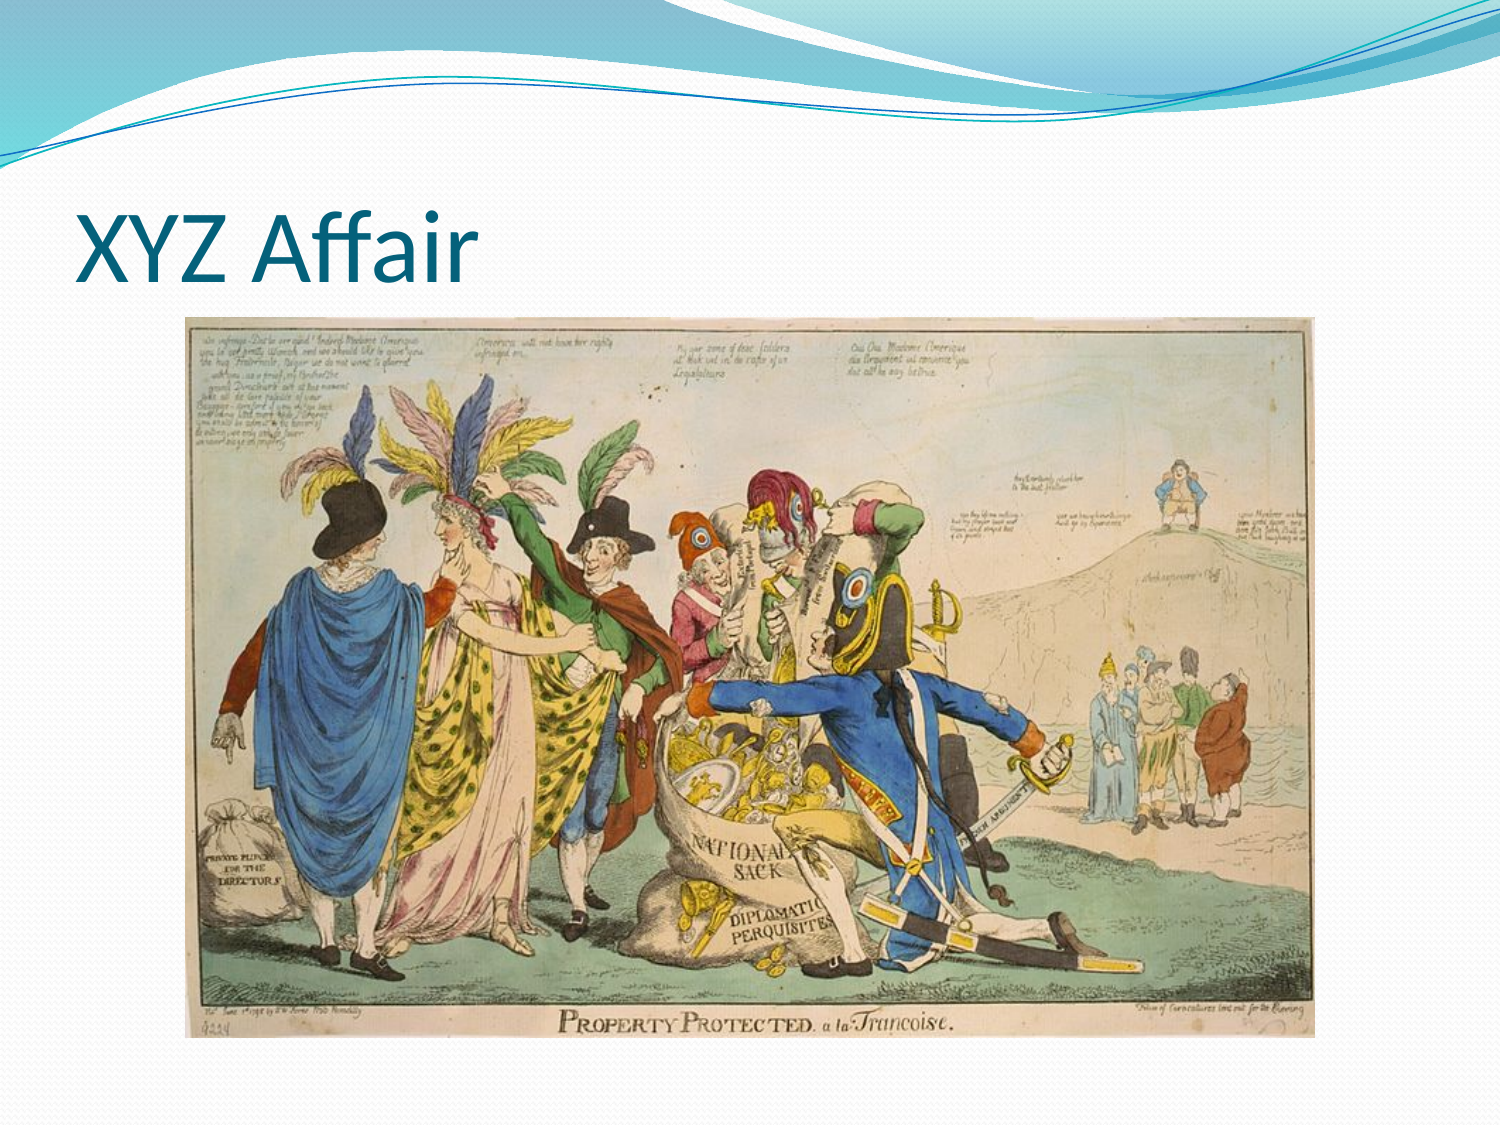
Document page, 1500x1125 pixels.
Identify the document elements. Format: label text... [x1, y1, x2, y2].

title XYZ Affair [75, 115, 1425, 303]
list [74, 317, 1426, 1038]
